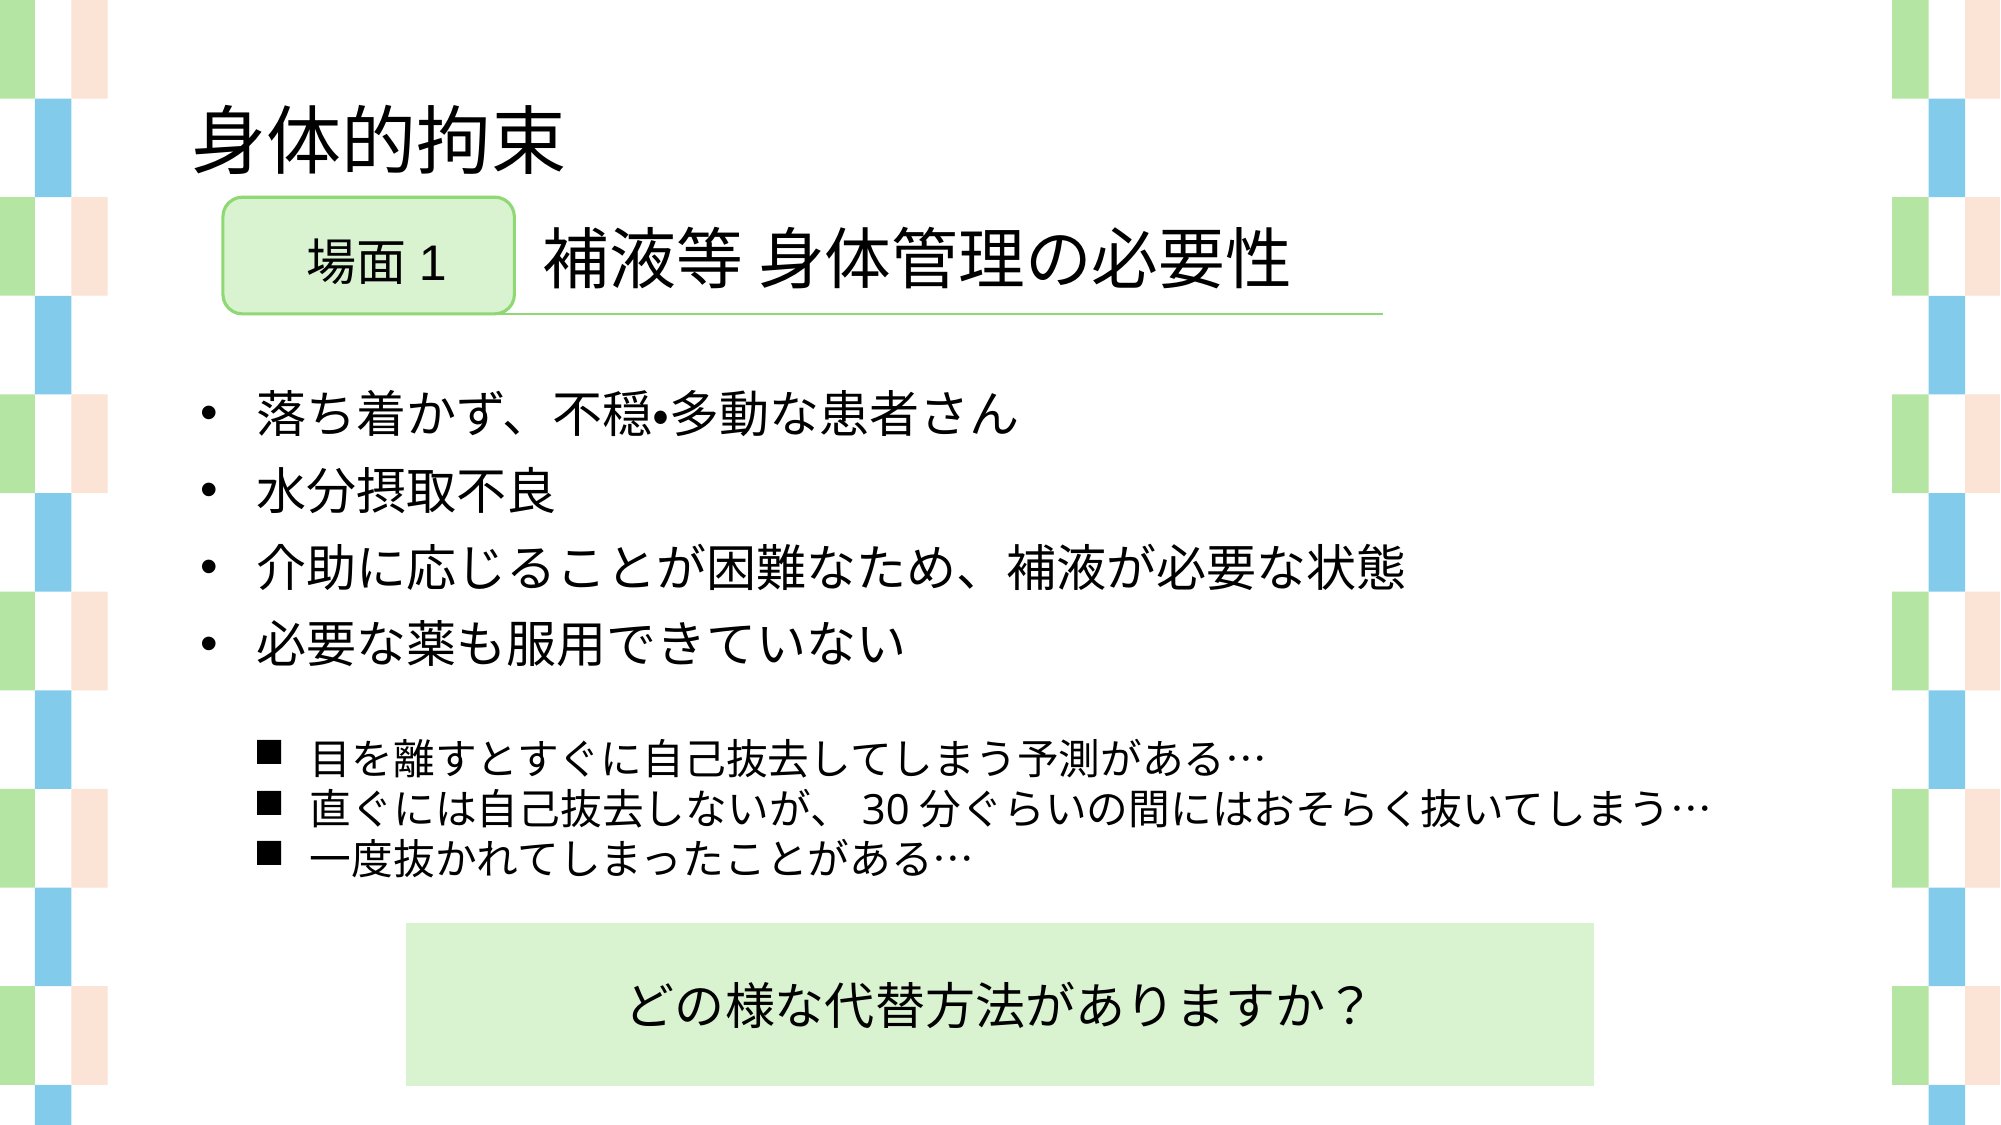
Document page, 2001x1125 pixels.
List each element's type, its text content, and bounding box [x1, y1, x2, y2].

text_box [0, 0, 109, 1125]
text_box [1891, 0, 2000, 1125]
text_box [221, 195, 516, 316]
text_box どの様な代替方法がありますか？ [311, 966, 1688, 1042]
text_box 補液等 身体管理の必要性 [528, 209, 1891, 305]
text_box 身体的拘束 [176, 85, 1891, 191]
text_box [406, 1042, 1594, 1086]
text_box [406, 923, 1594, 966]
text_box 場面1 [292, 223, 515, 299]
text_box 落ち着かず、不穏・多動な患者さん 水分摂取不良 介助に応じることが困難なため、補液が必要な状態 必要な薬も服用できていない [185, 375, 1856, 681]
text_box 目を離すとすぐに自己抜去してしまう予測がある… 直ぐには自己抜去しないが、30分ぐらいの間にはおそらく抜いてしまう… 一度抜かれてしまったことがある… [238, 725, 1856, 891]
